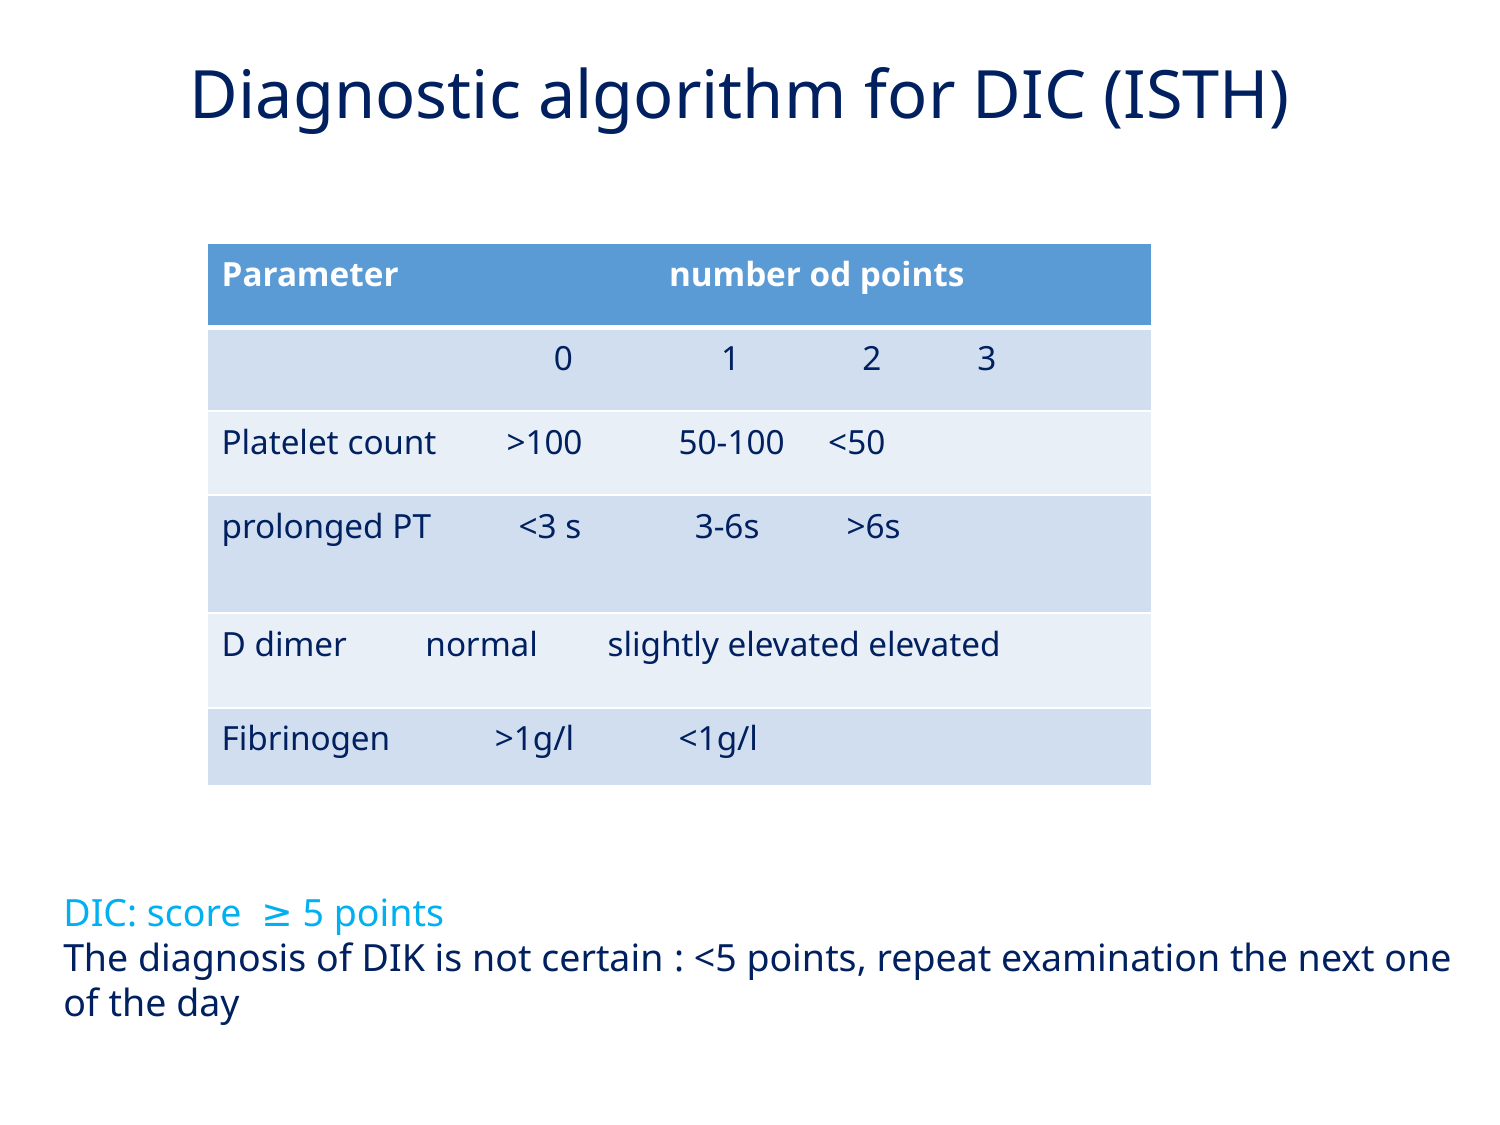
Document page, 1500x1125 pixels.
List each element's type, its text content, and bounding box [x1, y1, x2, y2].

text_box DIC: score ≥ 5 points The diagnosis of DIK is not certain : <5 points, repeat examination the next one of the day [48, 881, 1500, 1032]
table_header Parameter number od points [208, 244, 1151, 325]
table_cell Platelet count >100 50-100 <50 [208, 412, 1151, 494]
table_cell prolonged PТ <3 s 3-6s >6s [208, 496, 1151, 612]
table_cell D dimer normal slightly elevated elevated [208, 614, 1151, 707]
title Diagnostic algorithm for DIC (ISTH) [64, 0, 1416, 186]
table_cell 0 1 2 3 [208, 330, 1151, 410]
table_cell Fibrinogen >1g/l <1g/l [208, 709, 1151, 785]
